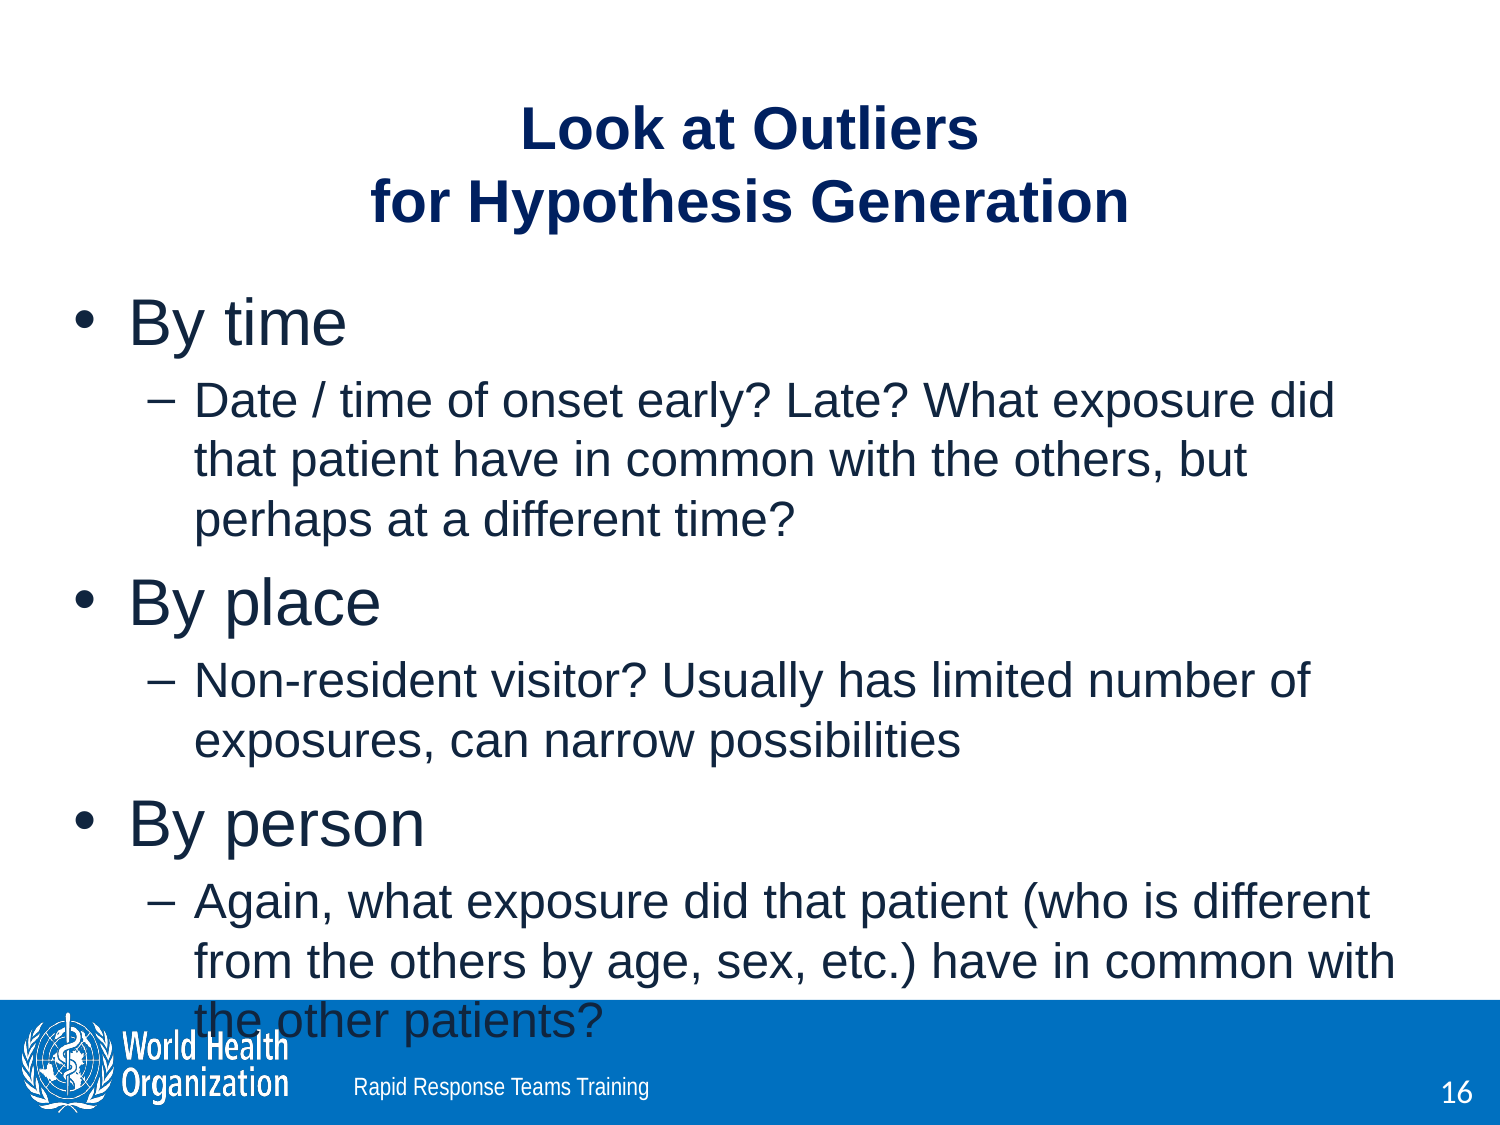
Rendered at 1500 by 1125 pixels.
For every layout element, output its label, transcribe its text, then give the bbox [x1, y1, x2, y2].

text_box By time Date / time of onset early? Late? What exposure did that patient have in common with the others, but perhaps at a different time? By place Non-resident visitor? Usually has limited number of exposures, can narrow possibilities By person Again, what exposure did that patient (who is different from the others by age, sex, etc.) have in common with the other patients? [58, 271, 1437, 1059]
text_box Look at Outliers for Hypothesis Generation [62, 81, 1439, 244]
picture [21, 1012, 288, 1113]
